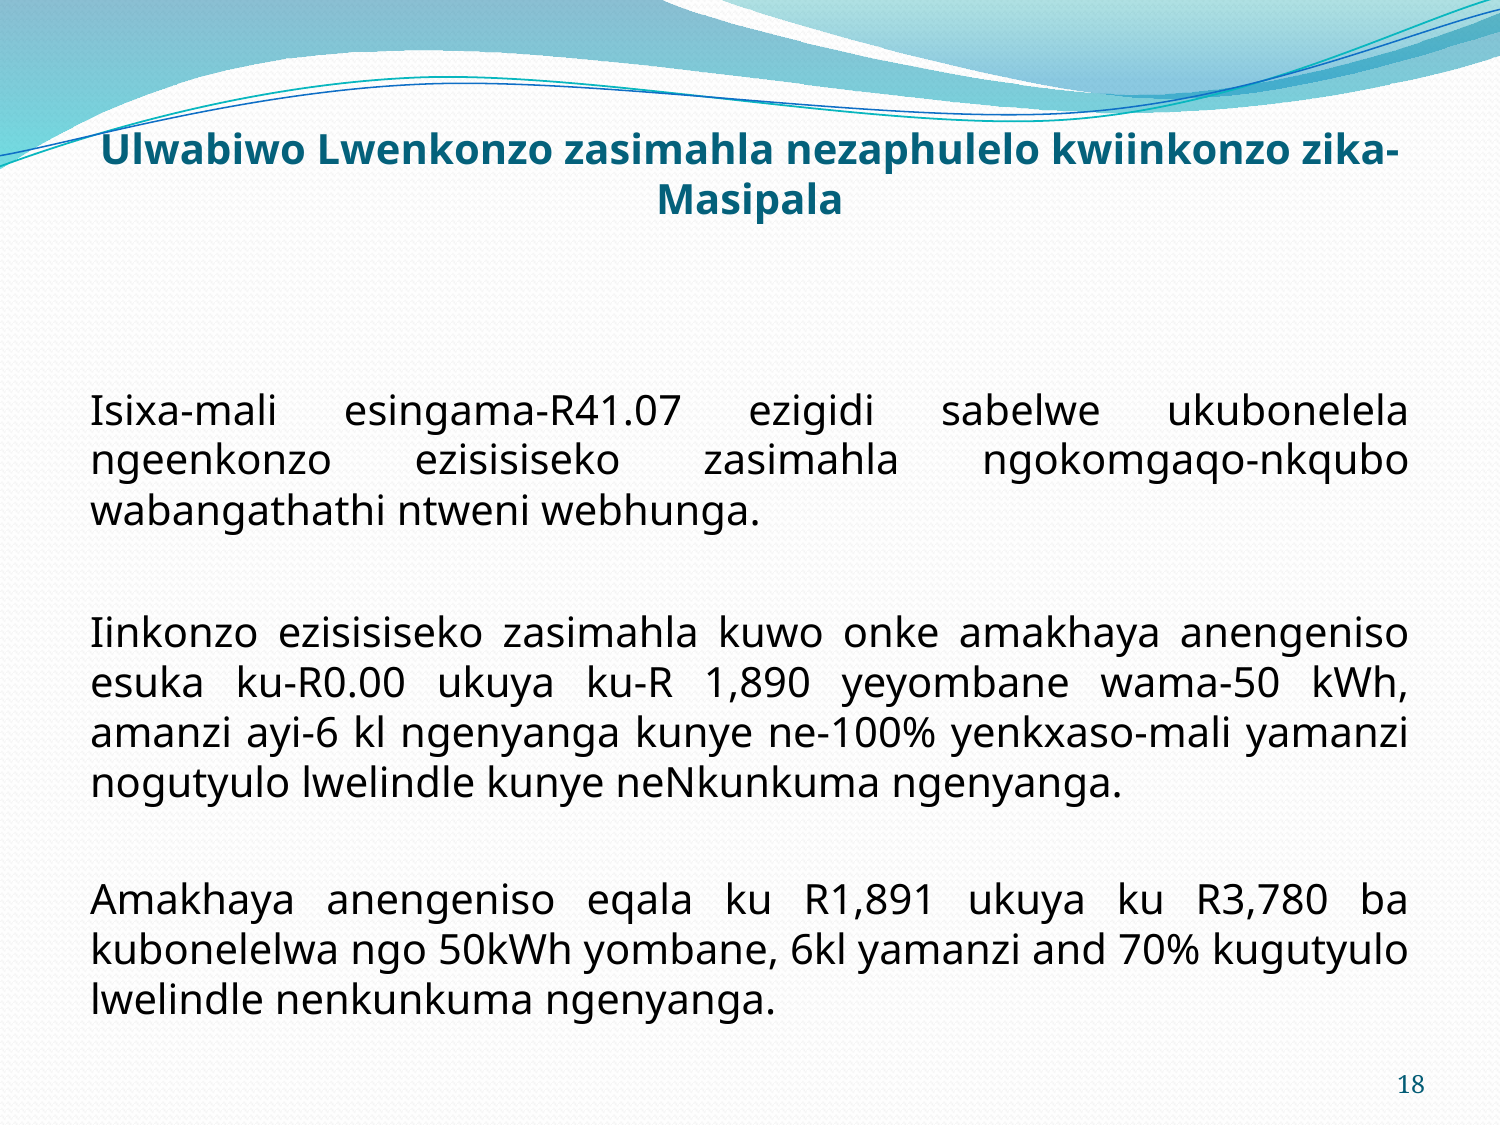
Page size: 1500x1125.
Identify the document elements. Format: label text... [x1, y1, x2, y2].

list Isixa-mali esingama-R41.07 ezigidi sabelwe ukubonelela ngeenkonzo ezisisiseko zasimahla ngokomgaqo-nkqubo wabangathathi ntweni webhunga. Iinkonzo ezisisiseko zasimahla kuwo onke amakhaya anengeniso esuka ku-R0.00 ukuya ku-R 1,890 yeyombane wama-50 kWh, amanzi ayi-6 kl ngenyanga kunye ne-100% yenkxaso-mali yamanzi nogutyulo lwelindle kunye neNkunkuma ngenyanga. Amakhaya anengeniso eqala ku R1,891 ukuya ku R3,780 ba kubonelelwa ngo 50kWh yombane, 6kl yamanzi and 70% kugutyulo lwelindle nenkunkuma ngenyanga. [74, 317, 1426, 1038]
slide_number 18 [1299, 1042, 1425, 1103]
title Ulwabiwo Lwenkonzo zasimahla nezaphulelo kwiinkonzo zika-Masipala [74, 115, 1426, 268]
